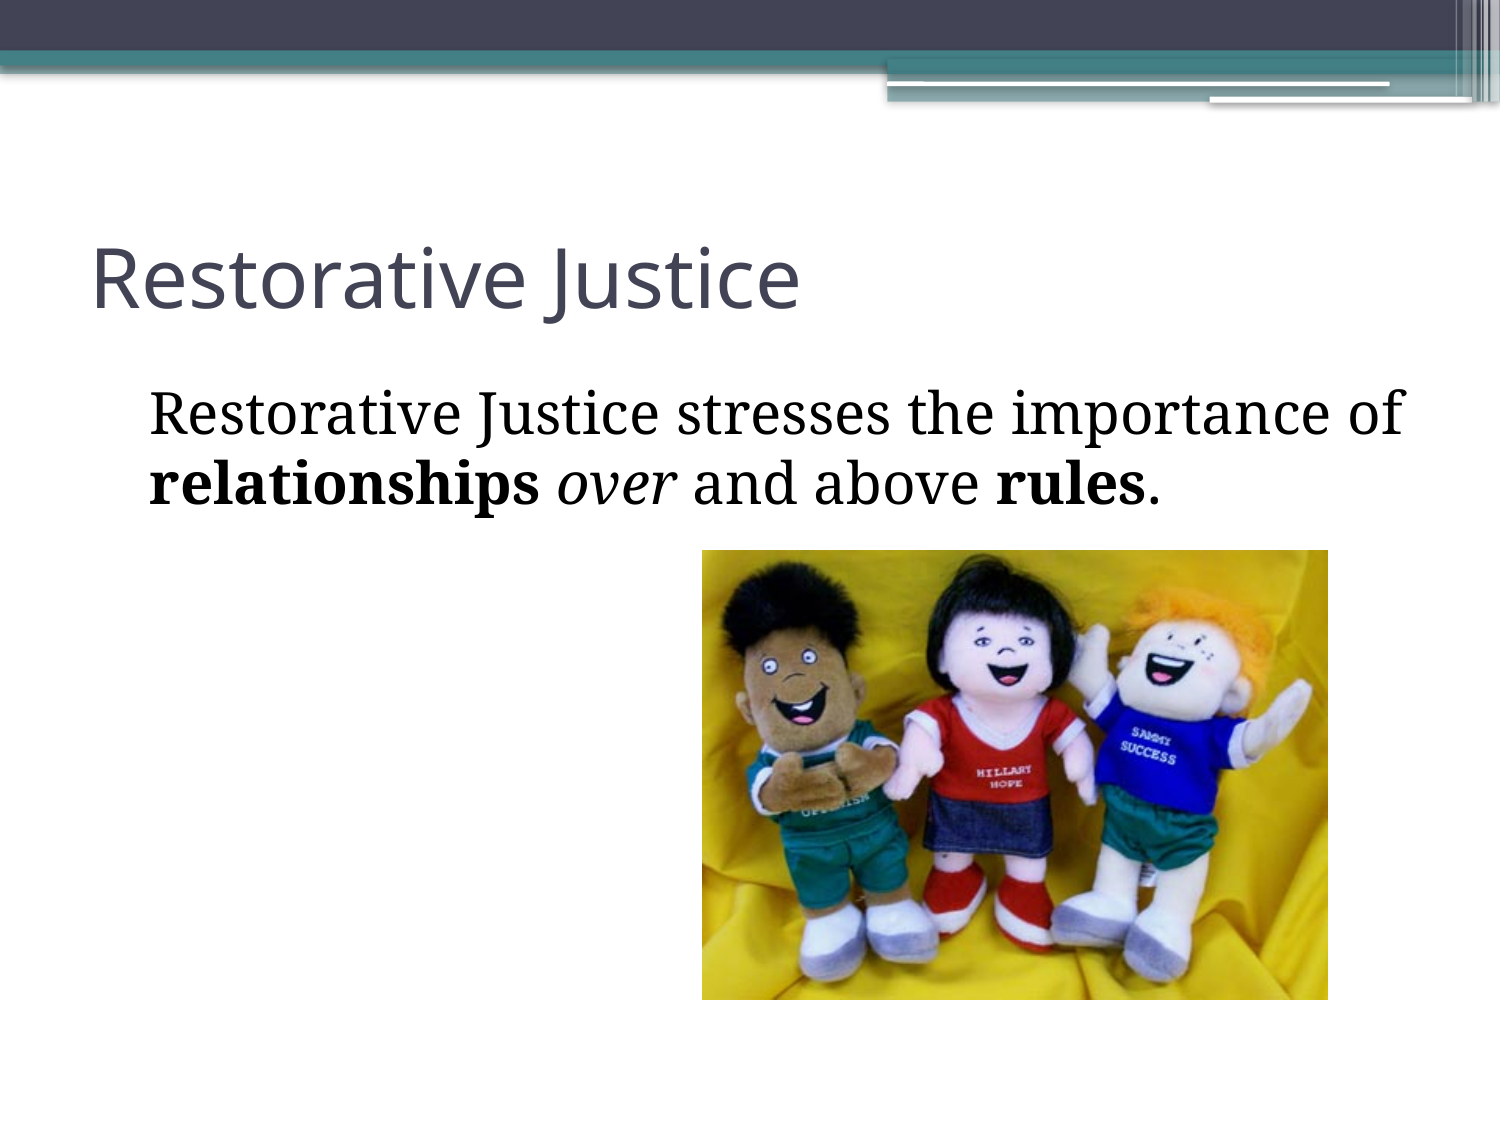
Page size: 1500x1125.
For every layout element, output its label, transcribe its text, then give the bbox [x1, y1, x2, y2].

list Restorative Justice stresses the importance of relationships over and above rules. [75, 368, 1425, 1079]
picture [702, 550, 1329, 1000]
title Restorative Justice [75, 187, 1425, 363]
